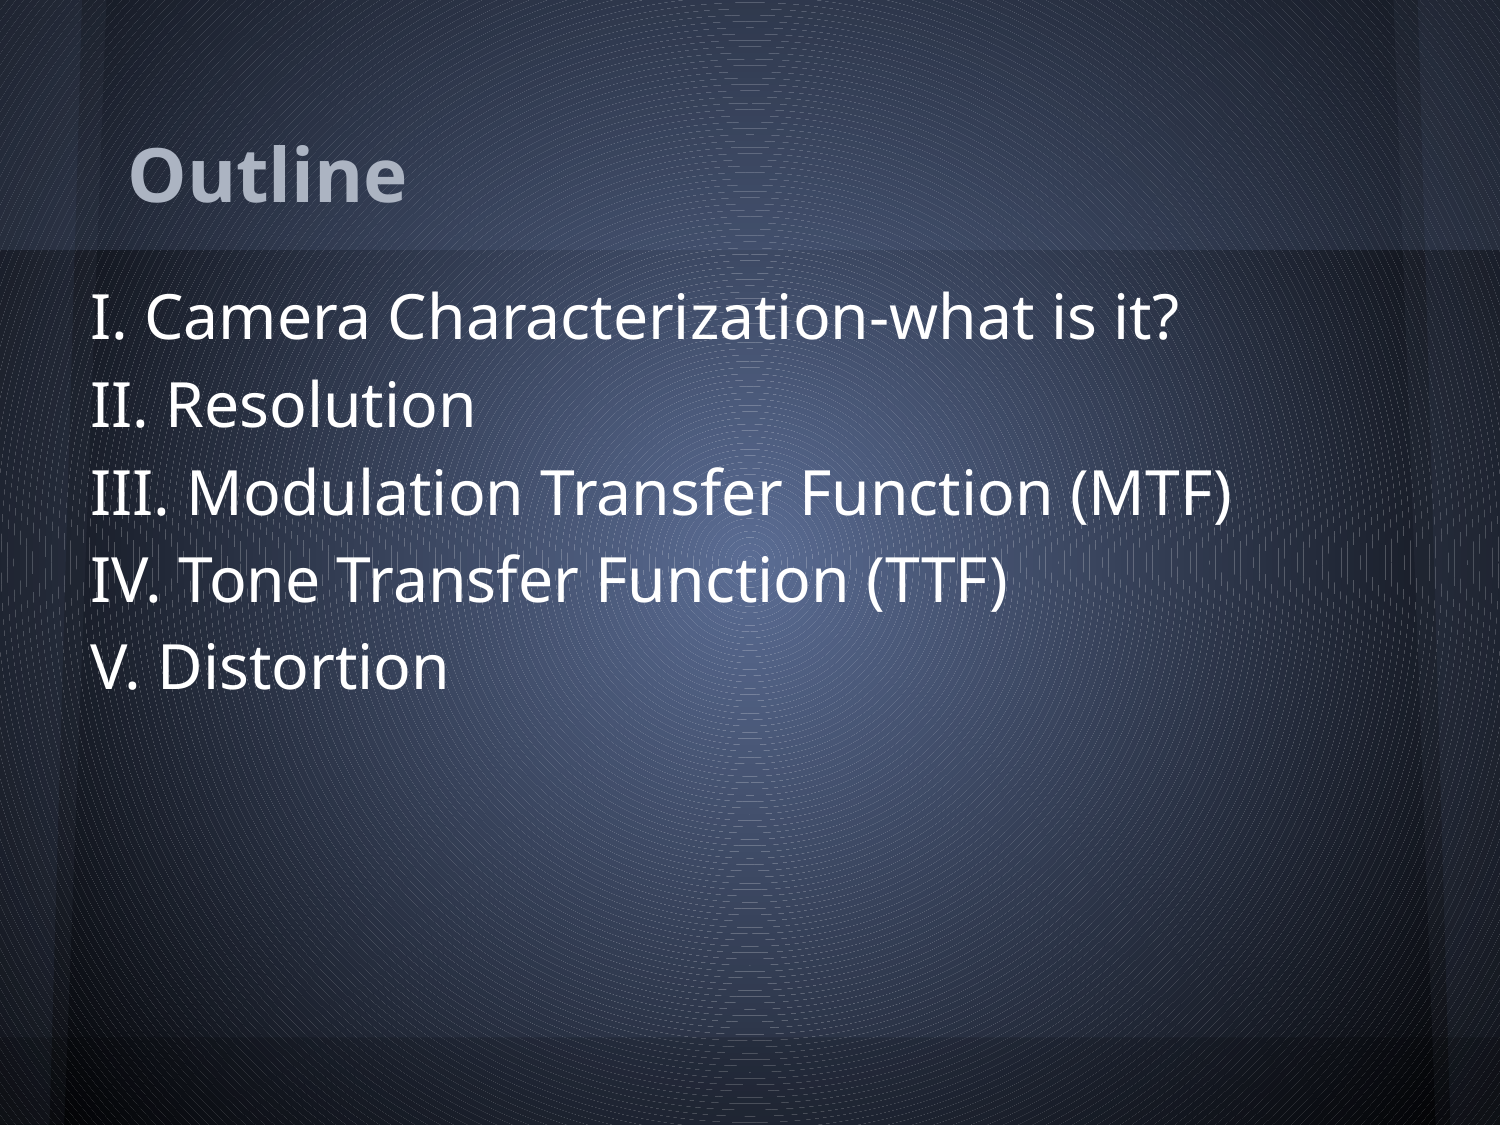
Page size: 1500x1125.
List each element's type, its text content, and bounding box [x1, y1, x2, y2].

title Outline [75, 14, 1425, 233]
list I. Camera Characterization-what is it? II. Resolution III. Modulation Transfer Function (MTF) IV. Tone Transfer Function (TTF) V. Distortion [75, 262, 1425, 931]
